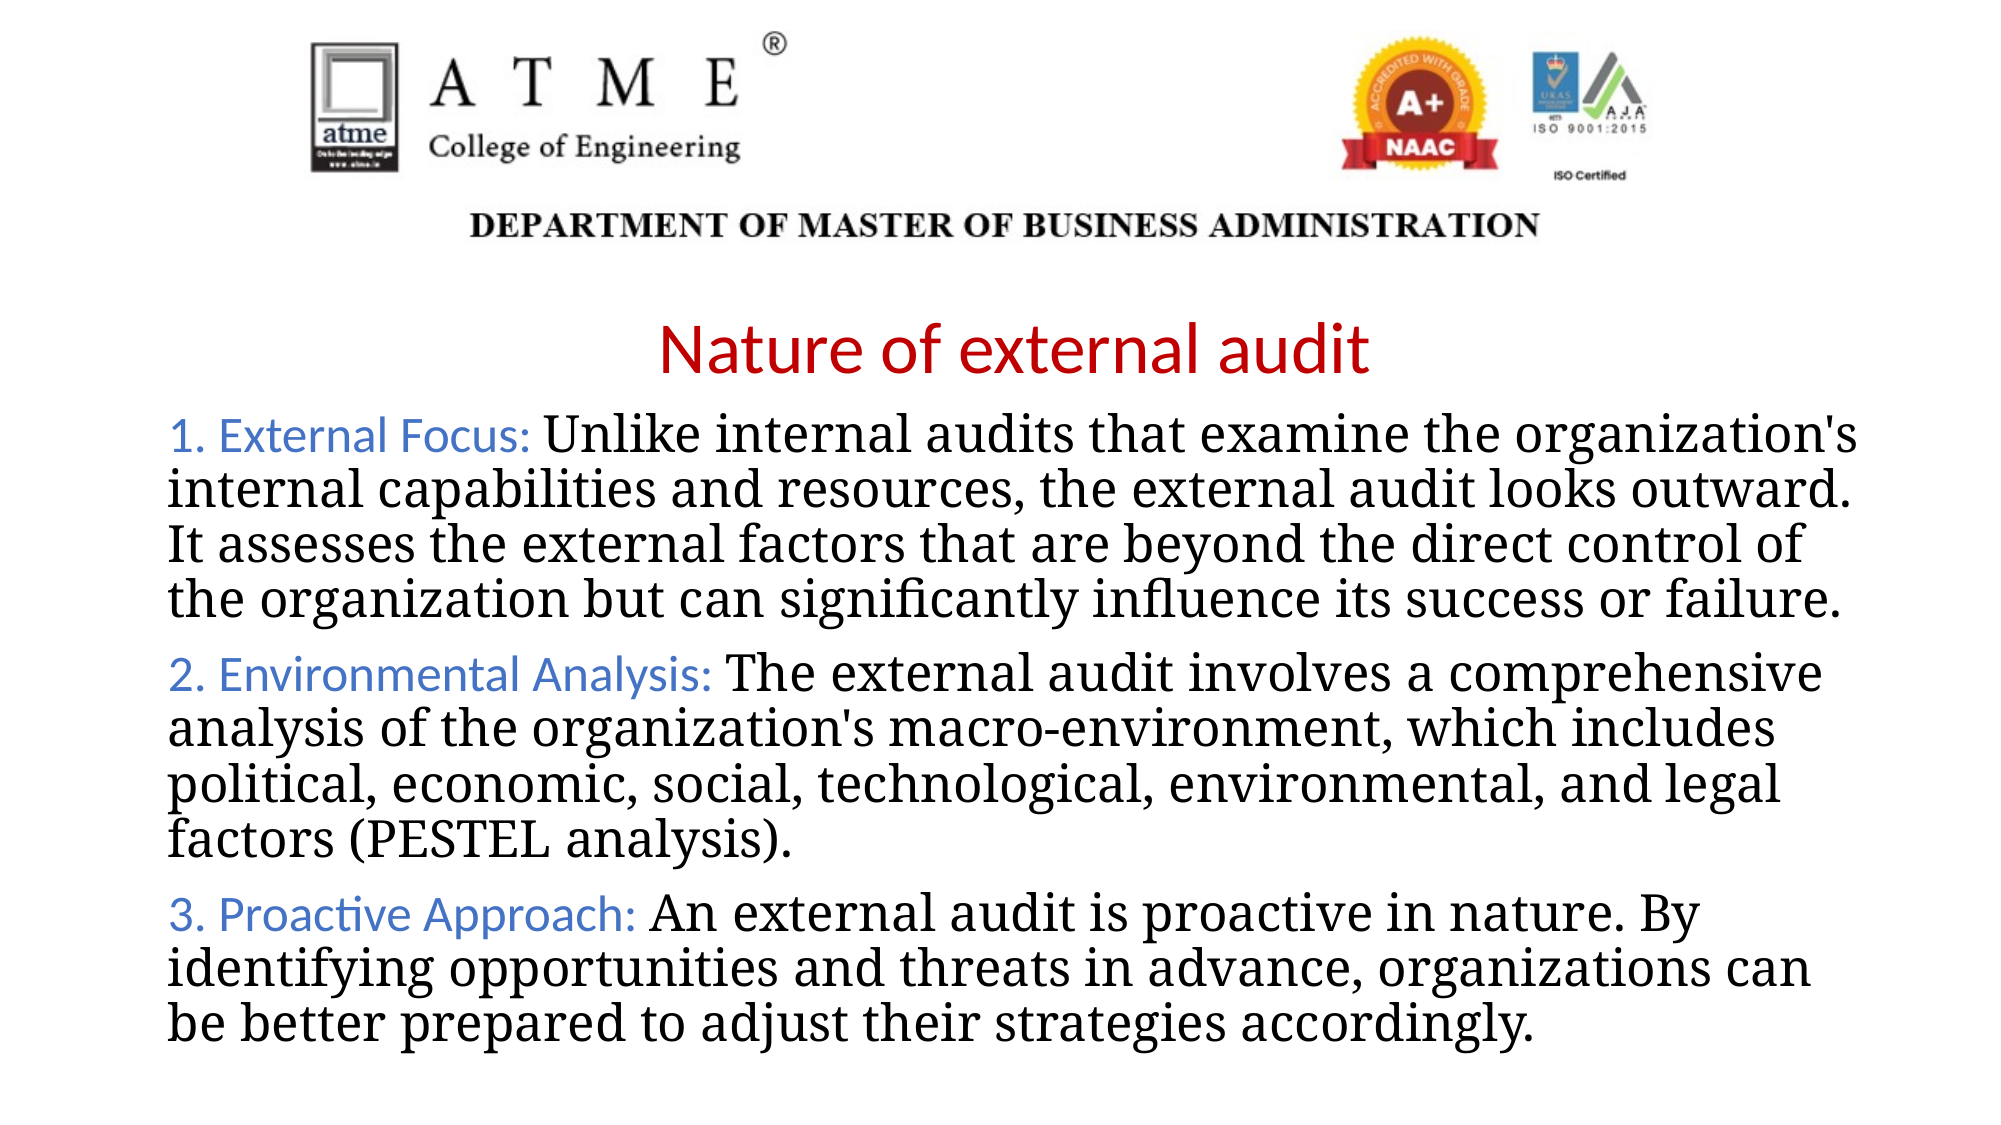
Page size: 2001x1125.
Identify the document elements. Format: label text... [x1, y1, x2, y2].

picture [303, 30, 1697, 245]
list Nature of external audit 1. External Focus: Unlike internal audits that examine the organization's internal capabilities and resources, the external audit looks outward. It assesses the external factors that are beyond the direct control of the organization but can significantly influence its success or failure. 2. Environmental Analysis: The external audit involves a comprehensive analysis of the organization's macro-environment, which includes political, economic, social, technological, environmental, and legal factors (PESTEL analysis). 3. Proactive Approach: An external audit is proactive in nature. By identifying opportunities and threats in advance, organizations can be better prepared to adjust their strategies accordingly. [152, 303, 1878, 1092]
